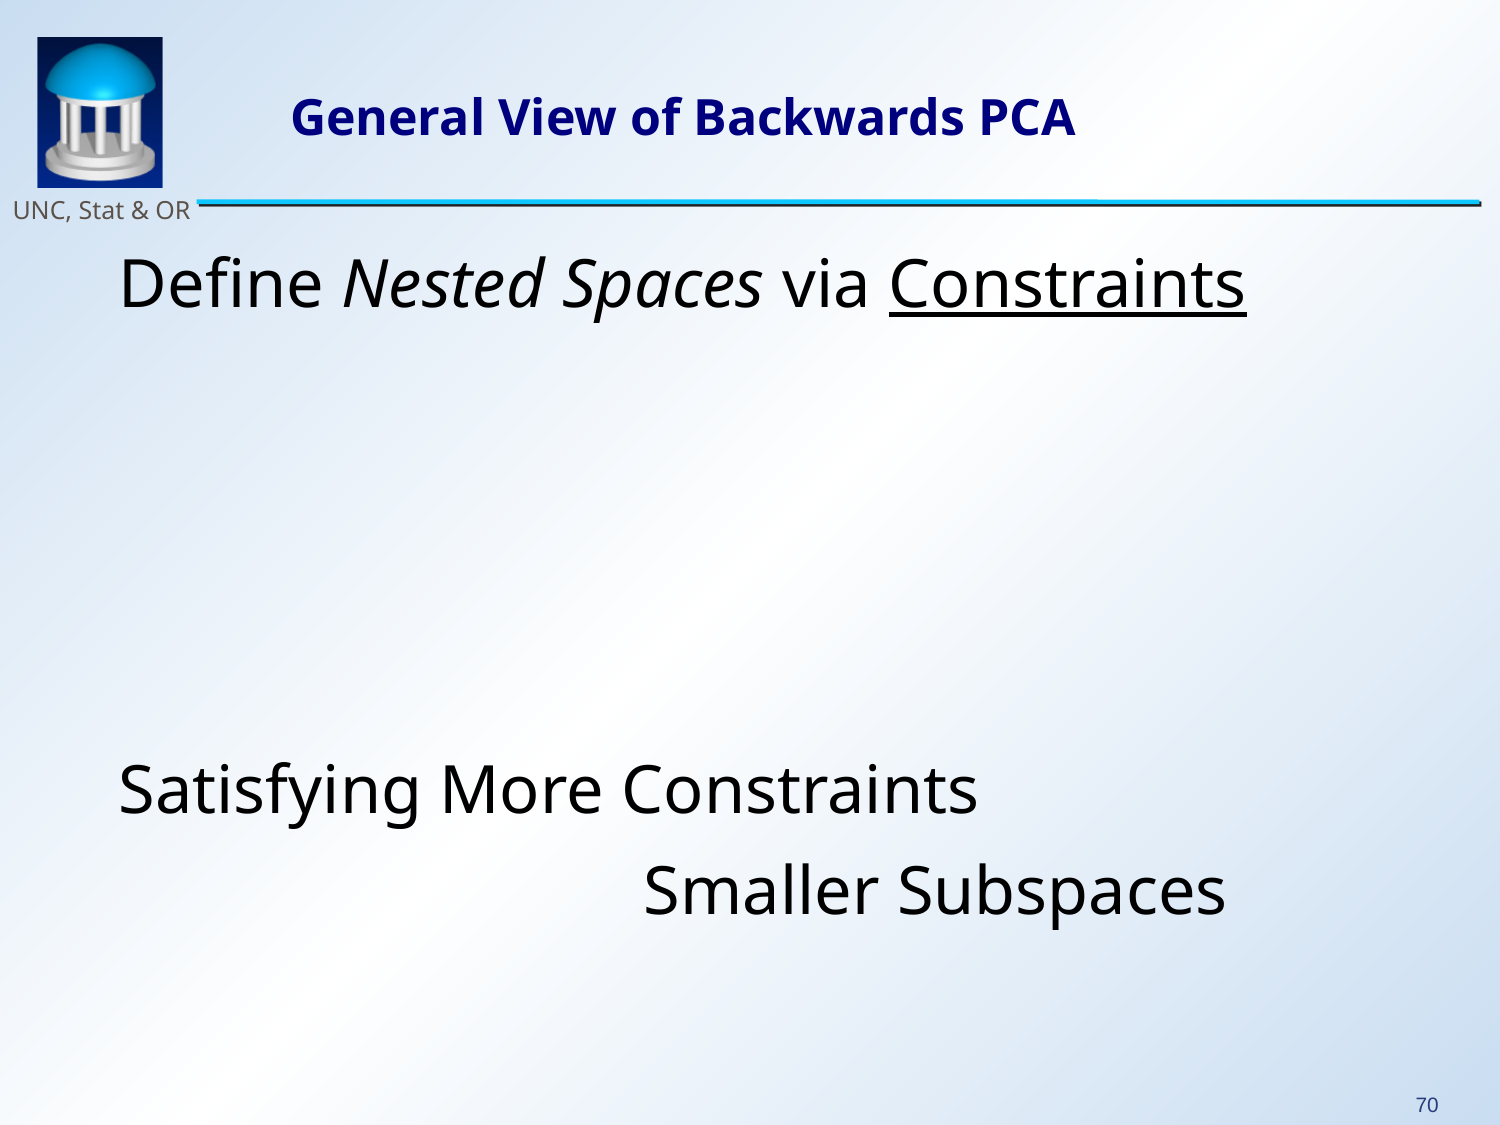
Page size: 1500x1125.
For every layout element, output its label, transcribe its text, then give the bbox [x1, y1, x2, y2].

title General View of Backwards PCA [274, 74, 1448, 156]
